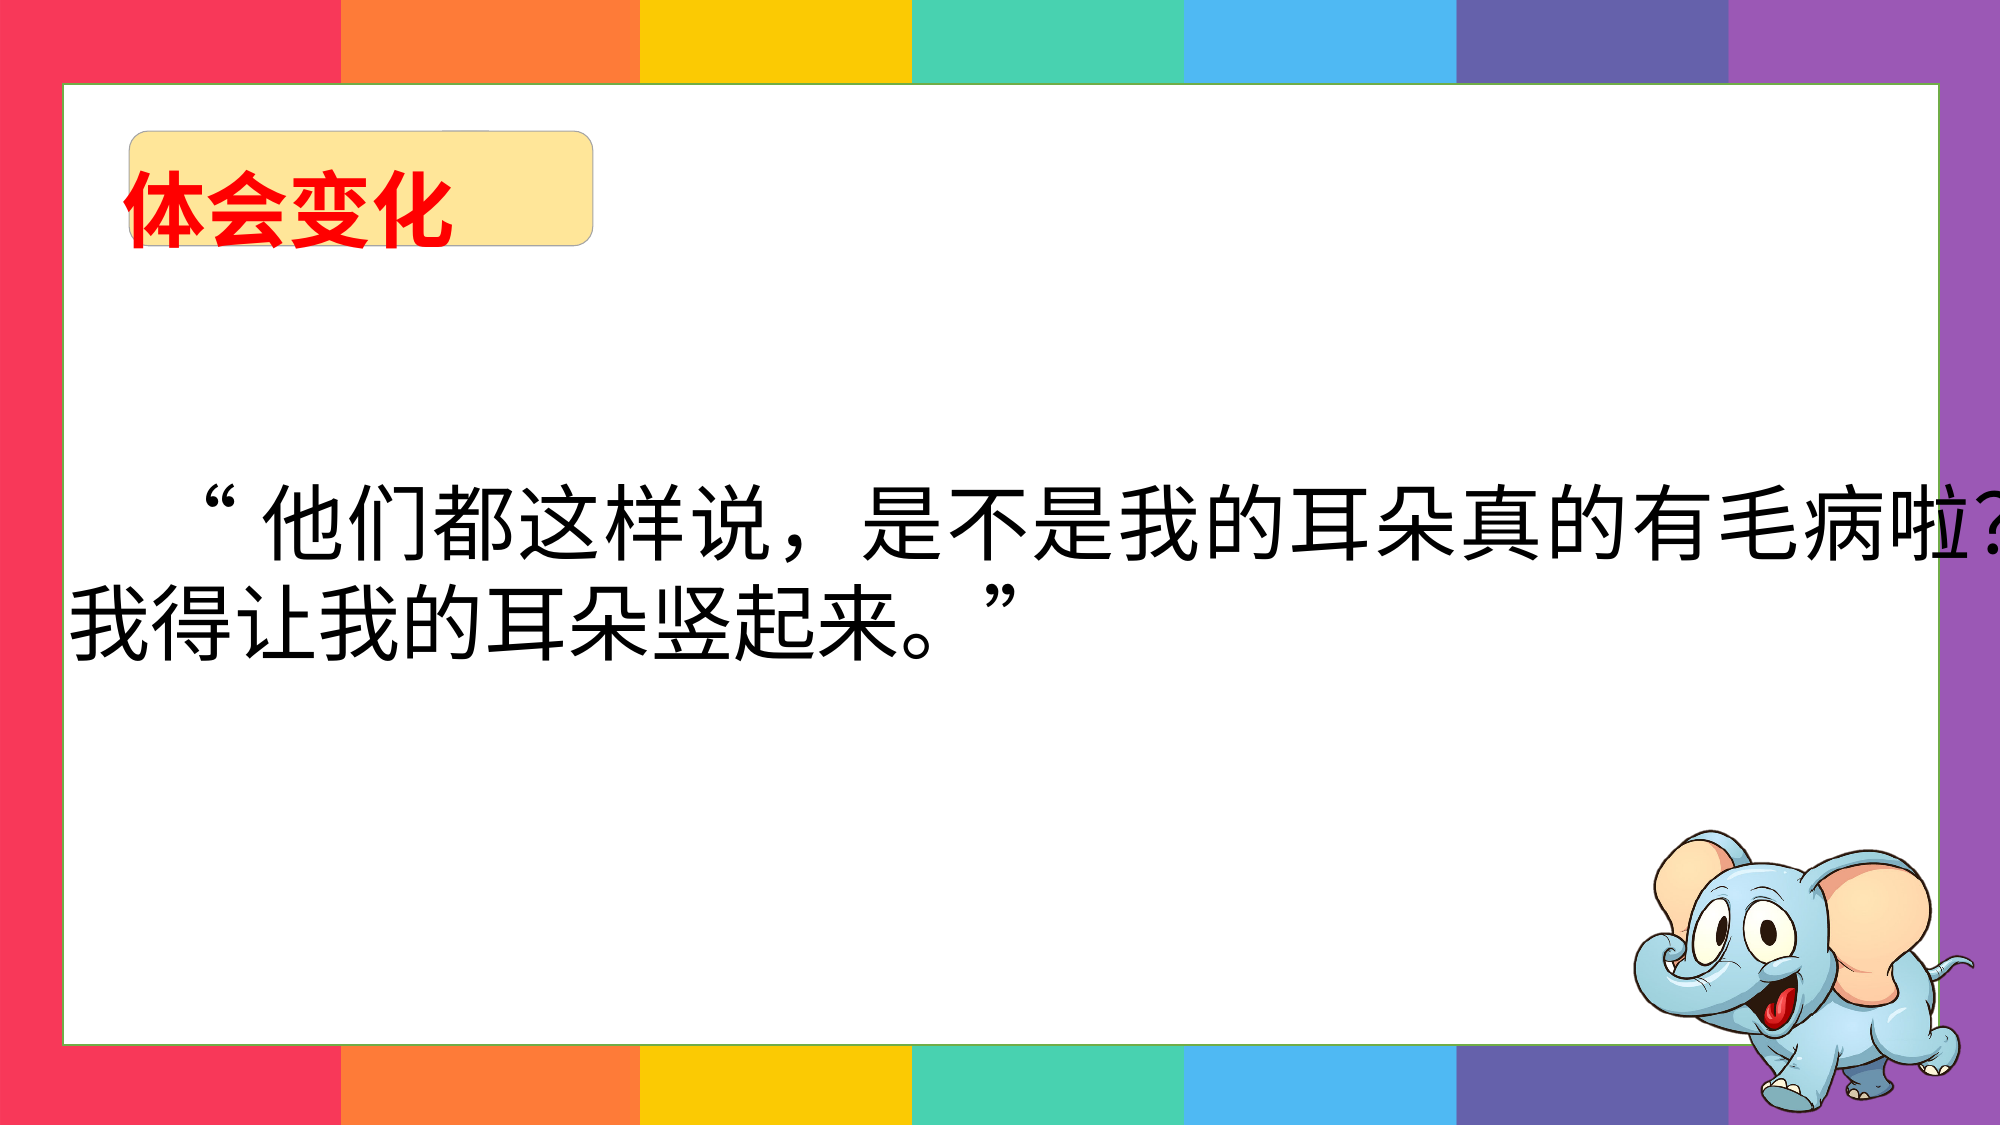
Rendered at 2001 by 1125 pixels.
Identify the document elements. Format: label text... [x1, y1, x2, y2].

picture [0, 0, 2001, 1125]
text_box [30, 120, 593, 267]
text_box “他们都这样说，是不是我的耳朵真的有毛病啦？ 我得让我的耳朵竖起来。” [53, 463, 1990, 679]
